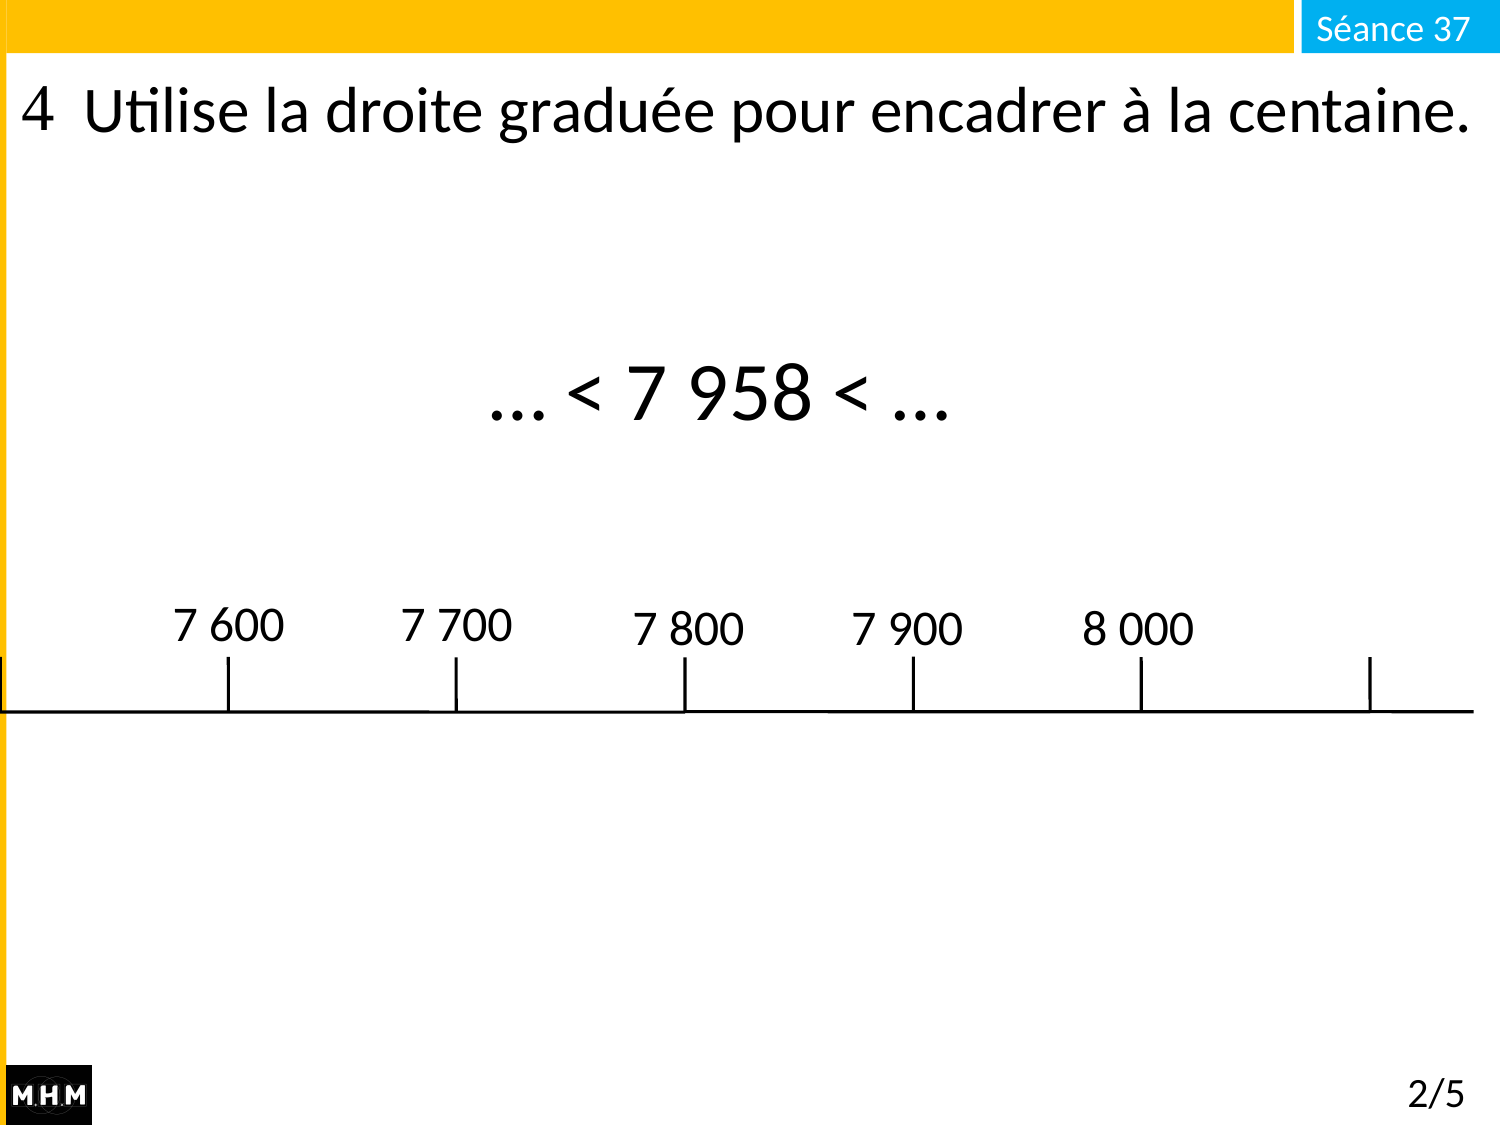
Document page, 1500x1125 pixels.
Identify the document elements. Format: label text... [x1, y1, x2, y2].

title Utilise la droite graduée pour encadrer à la centaine. [69, 41, 1500, 181]
list 2/5 [1373, 1064, 1500, 1125]
text_box … < 7 958 < … [474, 329, 1111, 445]
picture [6, 1065, 92, 1125]
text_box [0, 583, 1474, 713]
